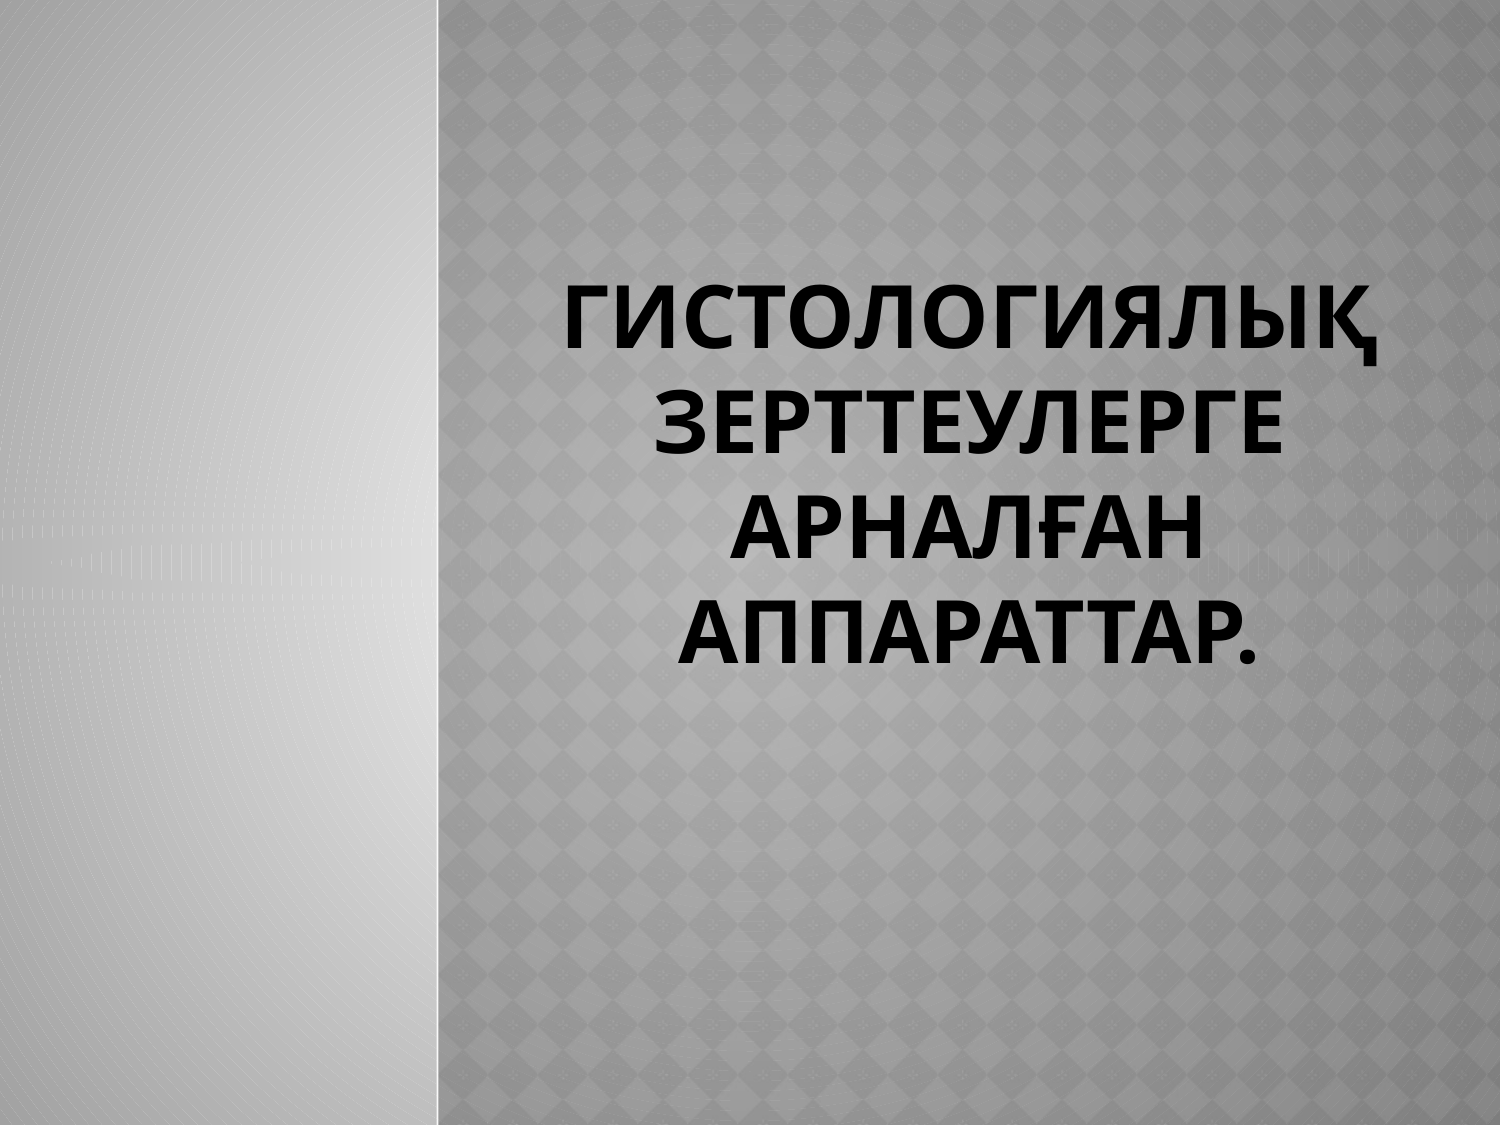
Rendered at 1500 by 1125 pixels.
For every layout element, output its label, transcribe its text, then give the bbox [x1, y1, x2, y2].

title Гистологиялық зерттеулерге арналған аппараттар. [550, 210, 1389, 682]
